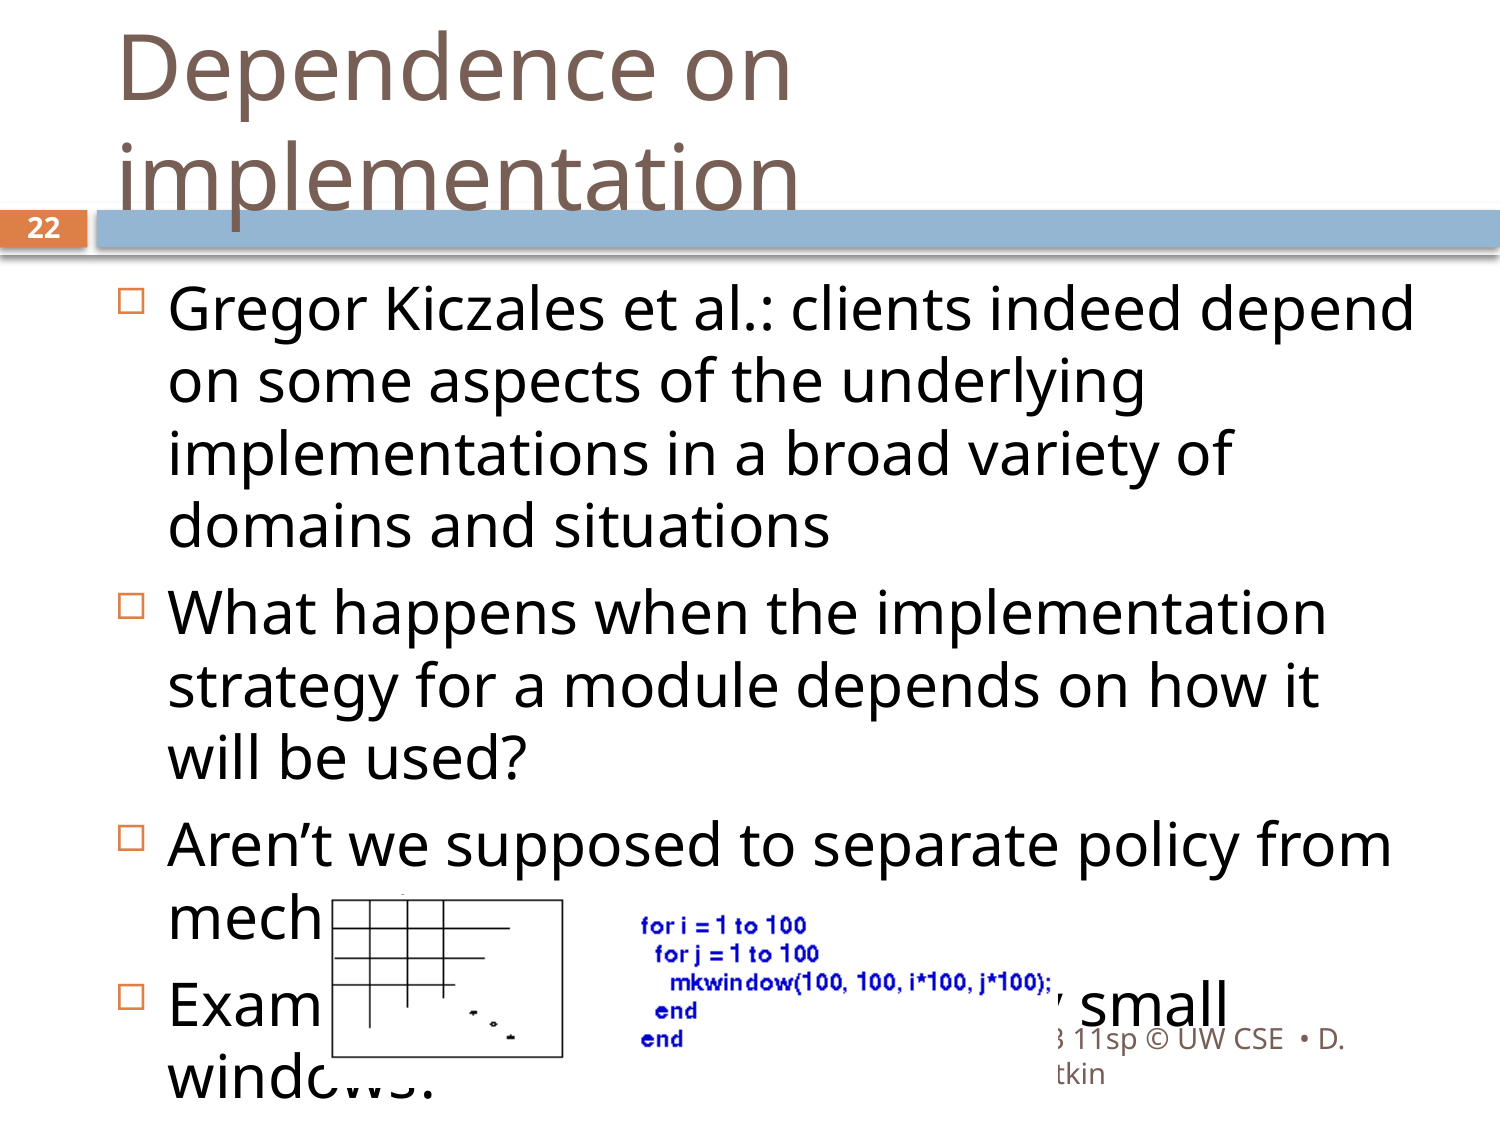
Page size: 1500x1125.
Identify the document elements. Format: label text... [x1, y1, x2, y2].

slide_number 22 [0, 208, 88, 249]
picture [324, 894, 1059, 1088]
list Gregor Kiczales et al.: clients indeed depend on some aspects of the underlying implementations in a broad variety of domains and situations What happens when the implementation strategy for a module depends on how it will be used? Aren’t we supposed to separate policy from mechanism? Example: spreadsheet via many small windows? [100, 262, 1438, 1000]
slide_number 503 11sp © UW CSE • D. Notkin [1063, 1025, 1438, 1085]
title Dependence on implementation [100, 37, 1438, 200]
